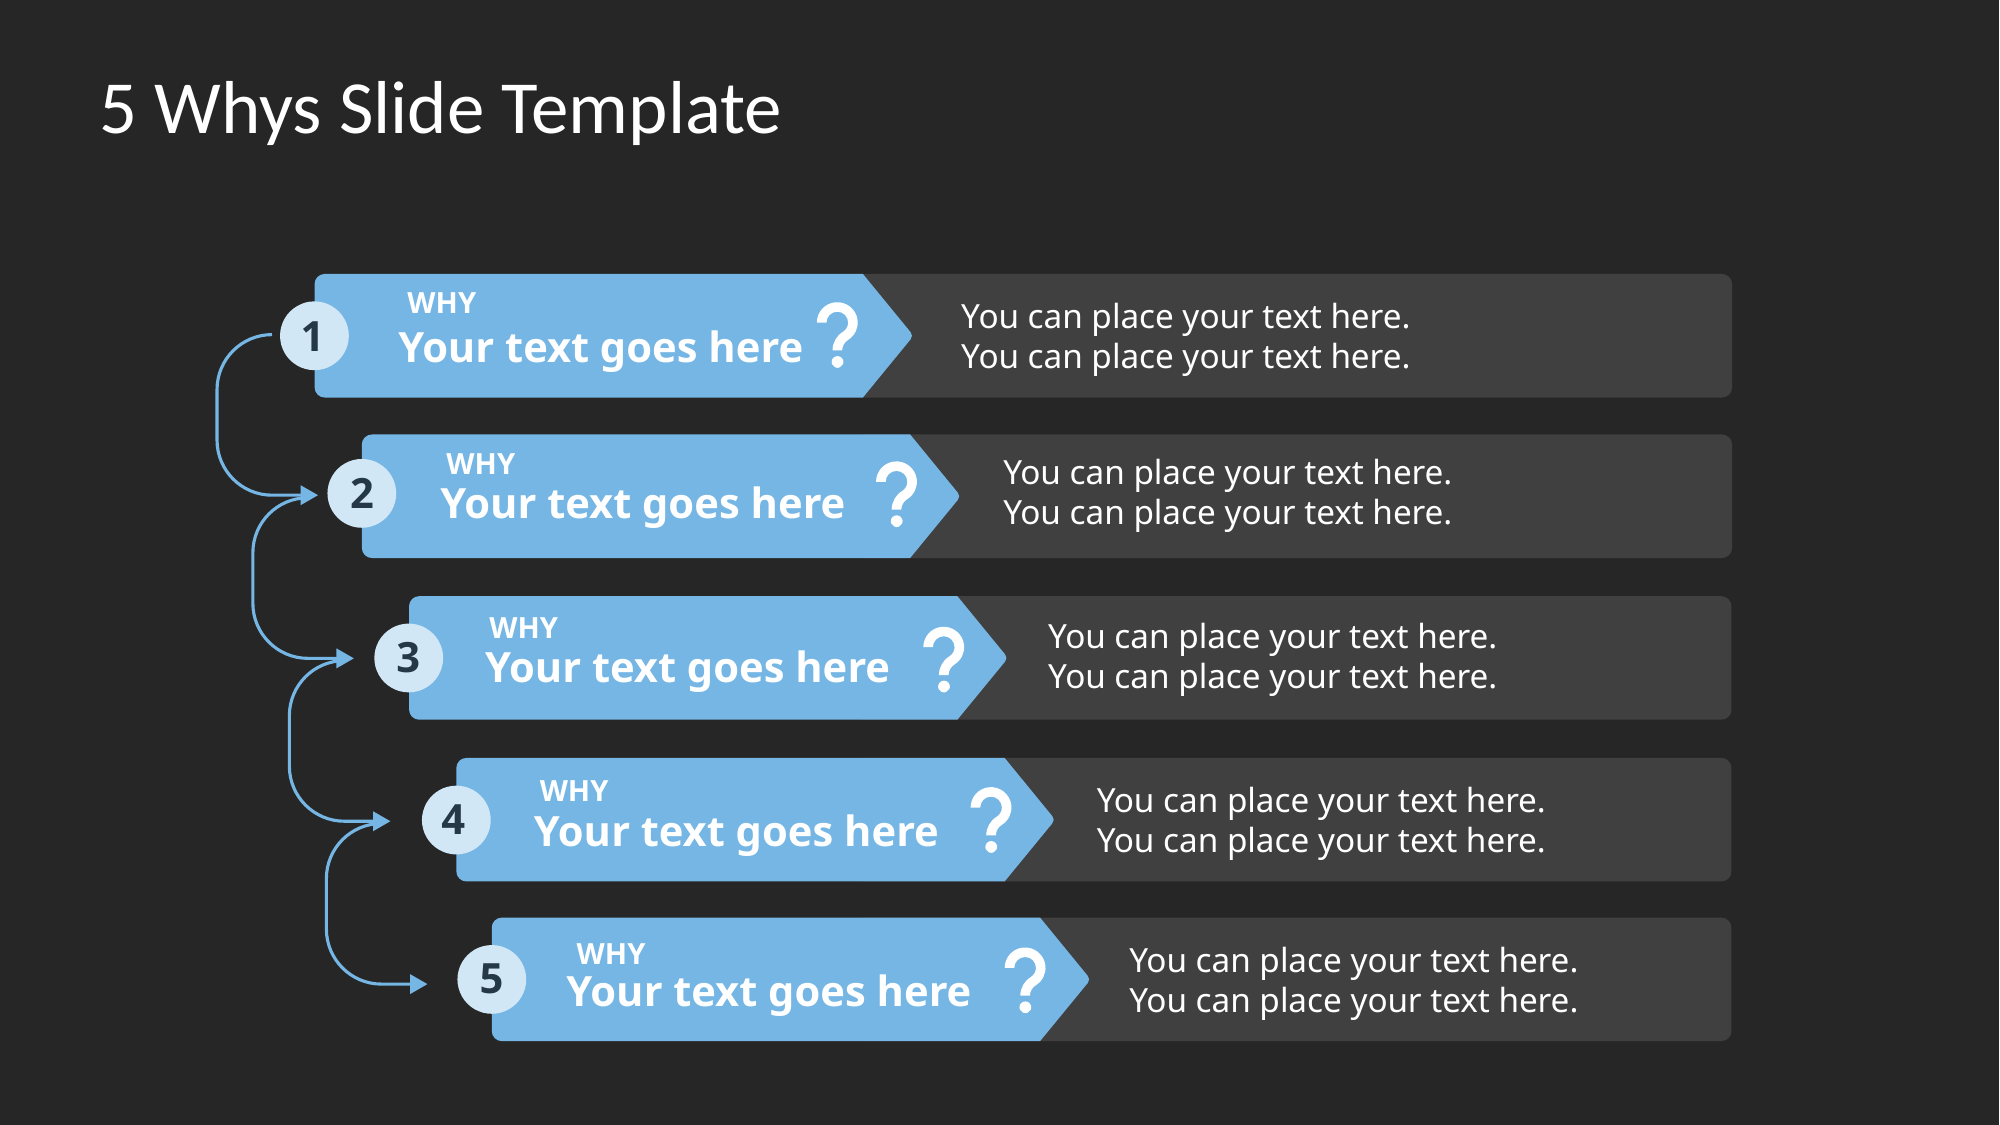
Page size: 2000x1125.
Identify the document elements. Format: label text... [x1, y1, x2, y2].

text_box WHY [431, 437, 606, 489]
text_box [289, 660, 388, 829]
text_box [436, 633, 446, 683]
text_box 2 [335, 459, 389, 525]
text_box You can place your text here. You can place your text here. [988, 443, 1712, 539]
text_box [1005, 757, 1732, 882]
text_box [340, 309, 351, 362]
text_box [372, 634, 381, 659]
text_box Your text goes here [470, 633, 906, 698]
text_box [481, 793, 493, 847]
text_box 4 [426, 785, 481, 851]
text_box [816, 301, 858, 369]
text_box [325, 468, 335, 496]
text_box [278, 314, 285, 333]
text_box [355, 525, 380, 530]
text_box [863, 273, 1733, 398]
text_box Your text goes here [519, 797, 954, 863]
text_box Your text goes here [425, 469, 861, 534]
text_box [491, 917, 1090, 1042]
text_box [970, 786, 1012, 853]
text_box 3 [381, 623, 436, 689]
text_box [314, 273, 912, 398]
text_box WHY [474, 600, 649, 653]
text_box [252, 497, 351, 666]
text_box [1041, 917, 1732, 1042]
text_box [419, 799, 426, 823]
text_box You can place your text here. You can place your text here. [1082, 772, 1712, 867]
text_box [393, 689, 428, 695]
title 5 Whys Slide Template [99, 45, 1900, 162]
text_box [361, 434, 960, 559]
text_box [1004, 947, 1046, 1014]
text_box [456, 757, 1054, 882]
text_box [455, 955, 464, 1003]
text_box [958, 596, 1732, 720]
text_box [437, 851, 476, 857]
text_box 1 [285, 302, 340, 368]
text_box [911, 434, 1733, 559]
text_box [216, 334, 316, 503]
text_box [409, 596, 1007, 720]
text_box Your text goes here [551, 957, 987, 1023]
text_box [320, 368, 332, 372]
text_box [470, 1009, 514, 1016]
text_box [519, 955, 529, 1004]
text_box You can place your text here. You can place your text here. [1114, 932, 1712, 1027]
text_box You can place your text here. You can place your text here. [1033, 607, 1712, 703]
text_box Your text goes here [383, 313, 819, 379]
text_box WHY [392, 276, 567, 328]
text_box 5 [464, 944, 519, 1009]
text_box WHY [525, 763, 700, 816]
text_box You can place your text here. You can place your text here. [946, 287, 1712, 383]
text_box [923, 626, 965, 693]
text_box [389, 469, 399, 518]
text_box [875, 461, 918, 528]
text_box WHY [561, 927, 737, 979]
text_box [326, 823, 425, 992]
